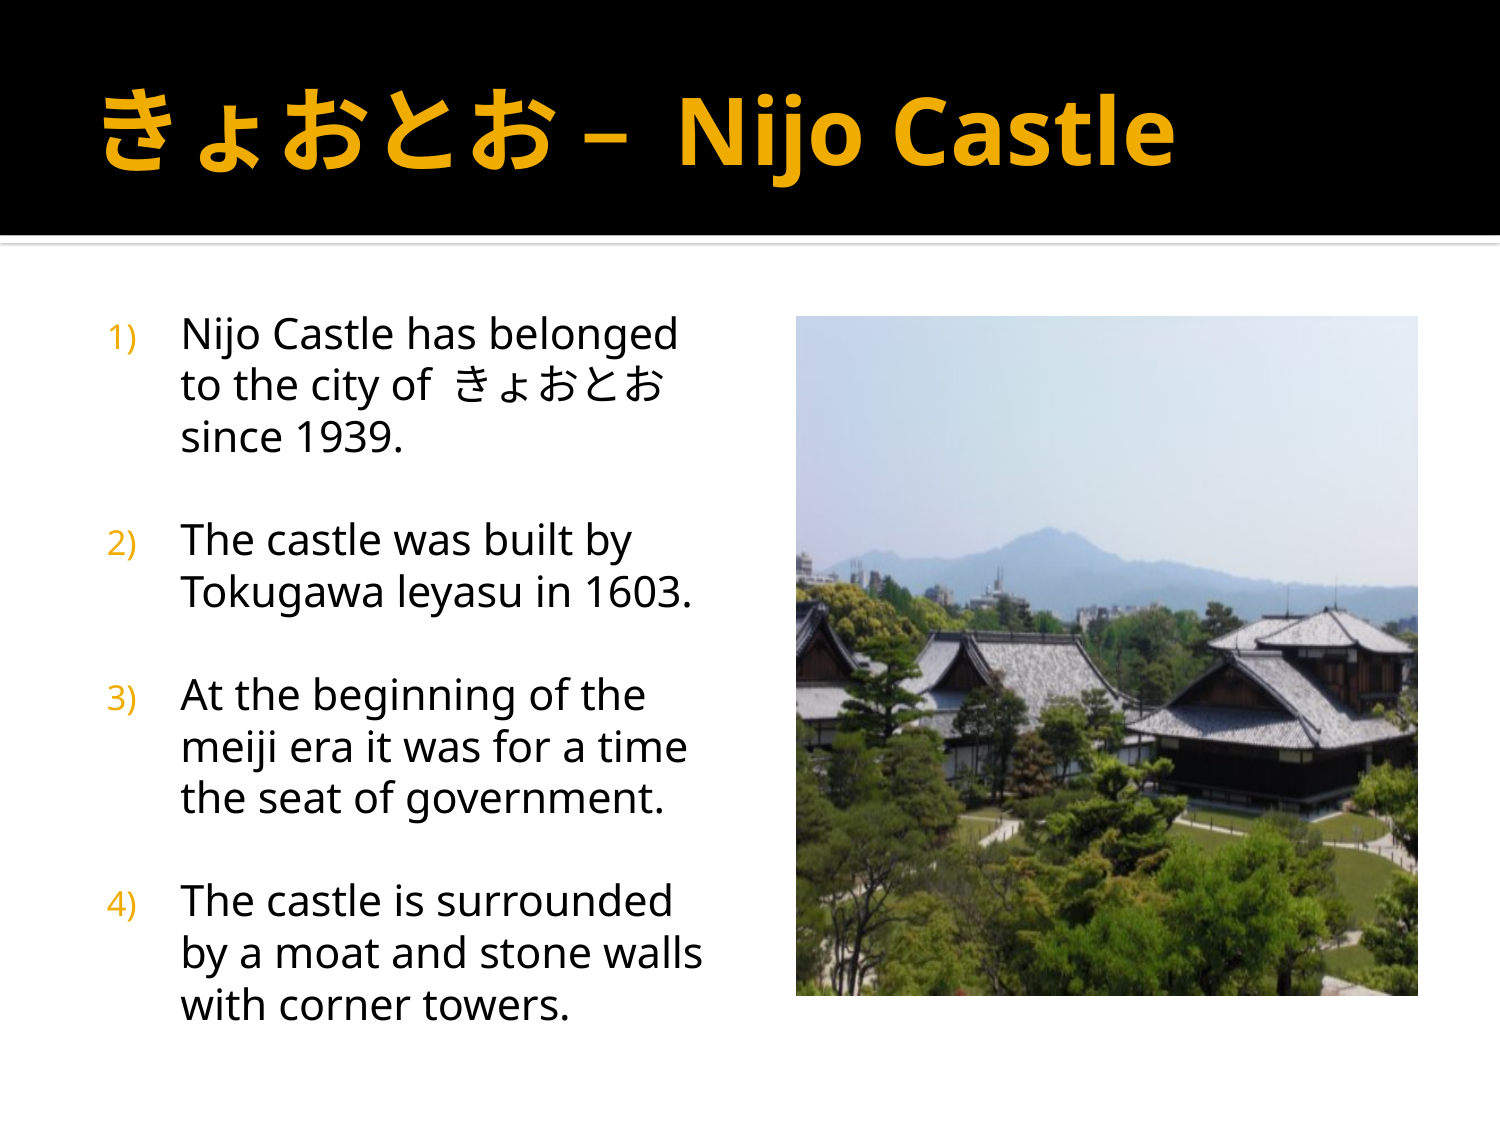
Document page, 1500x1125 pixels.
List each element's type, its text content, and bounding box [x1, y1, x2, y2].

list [796, 316, 1418, 997]
list Nijo Castle has belonged to the city of きょおとお since 1939. The castle was built by Tokugawa leyasu in 1603. At the beginning of the meiji era it was for a time the seat of government. The castle is surrounded by a moat and stone walls with corner towers. [75, 291, 738, 1050]
title きょおとお – Nijo Castle [75, 24, 1425, 231]
